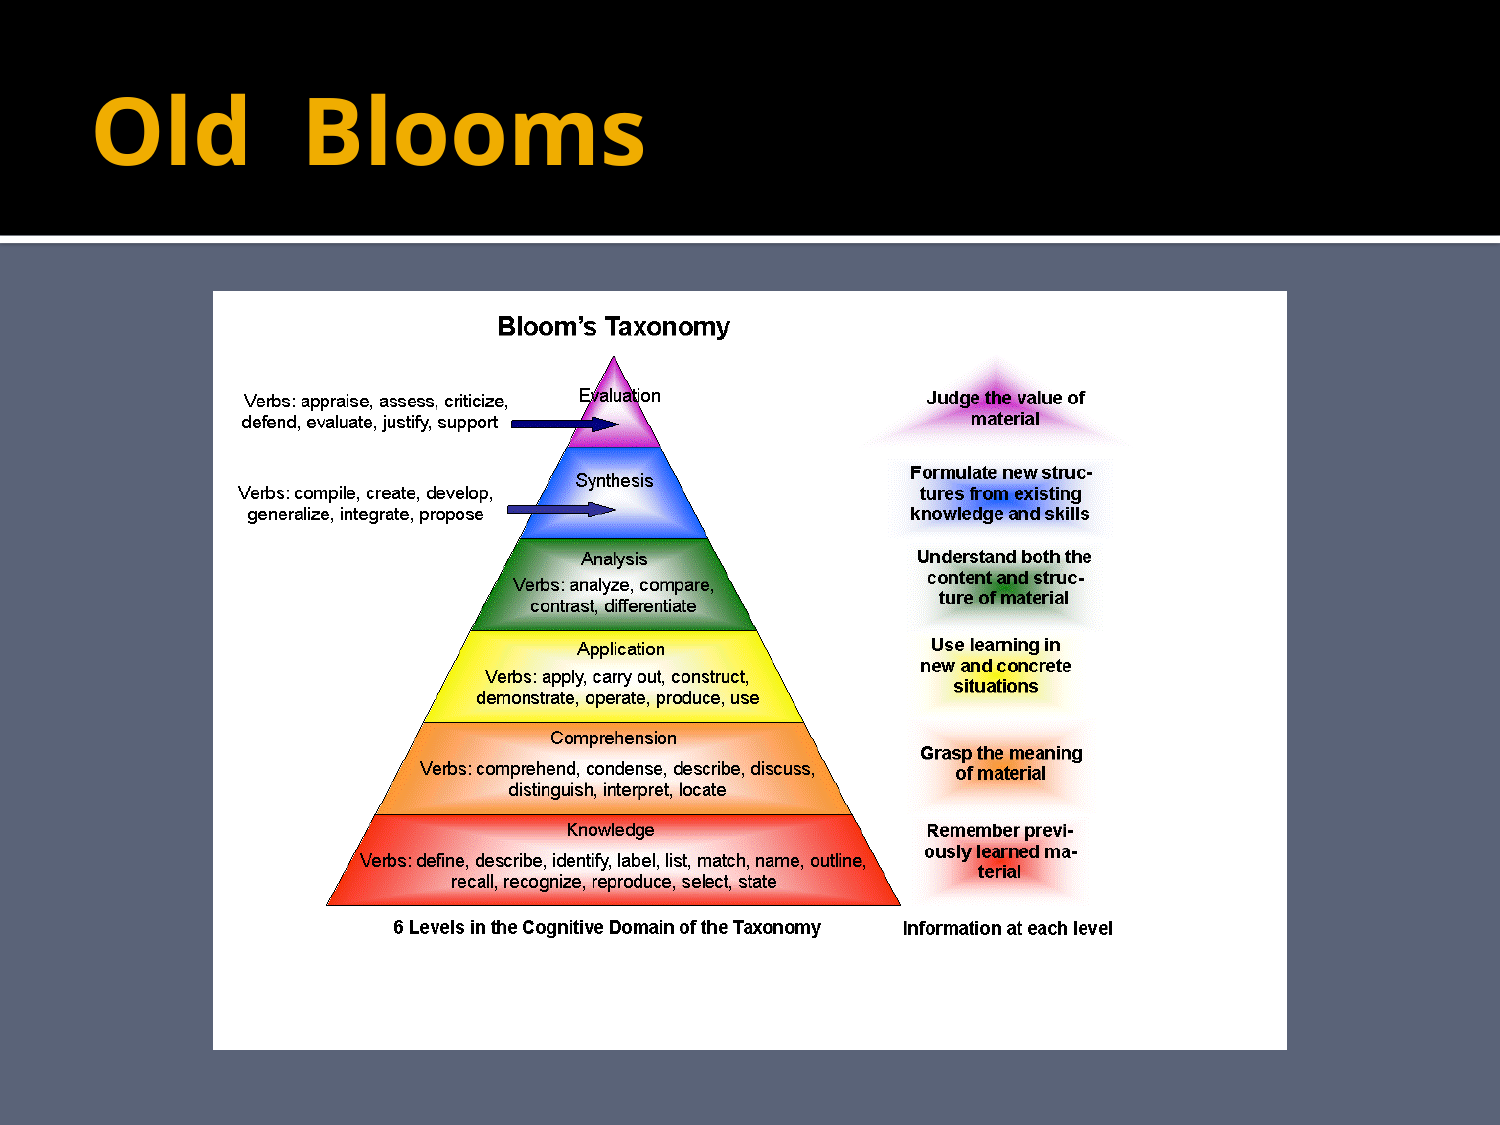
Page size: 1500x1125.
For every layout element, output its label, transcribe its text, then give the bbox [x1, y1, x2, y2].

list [213, 291, 1287, 1050]
title Old Blooms [75, 25, 1425, 231]
